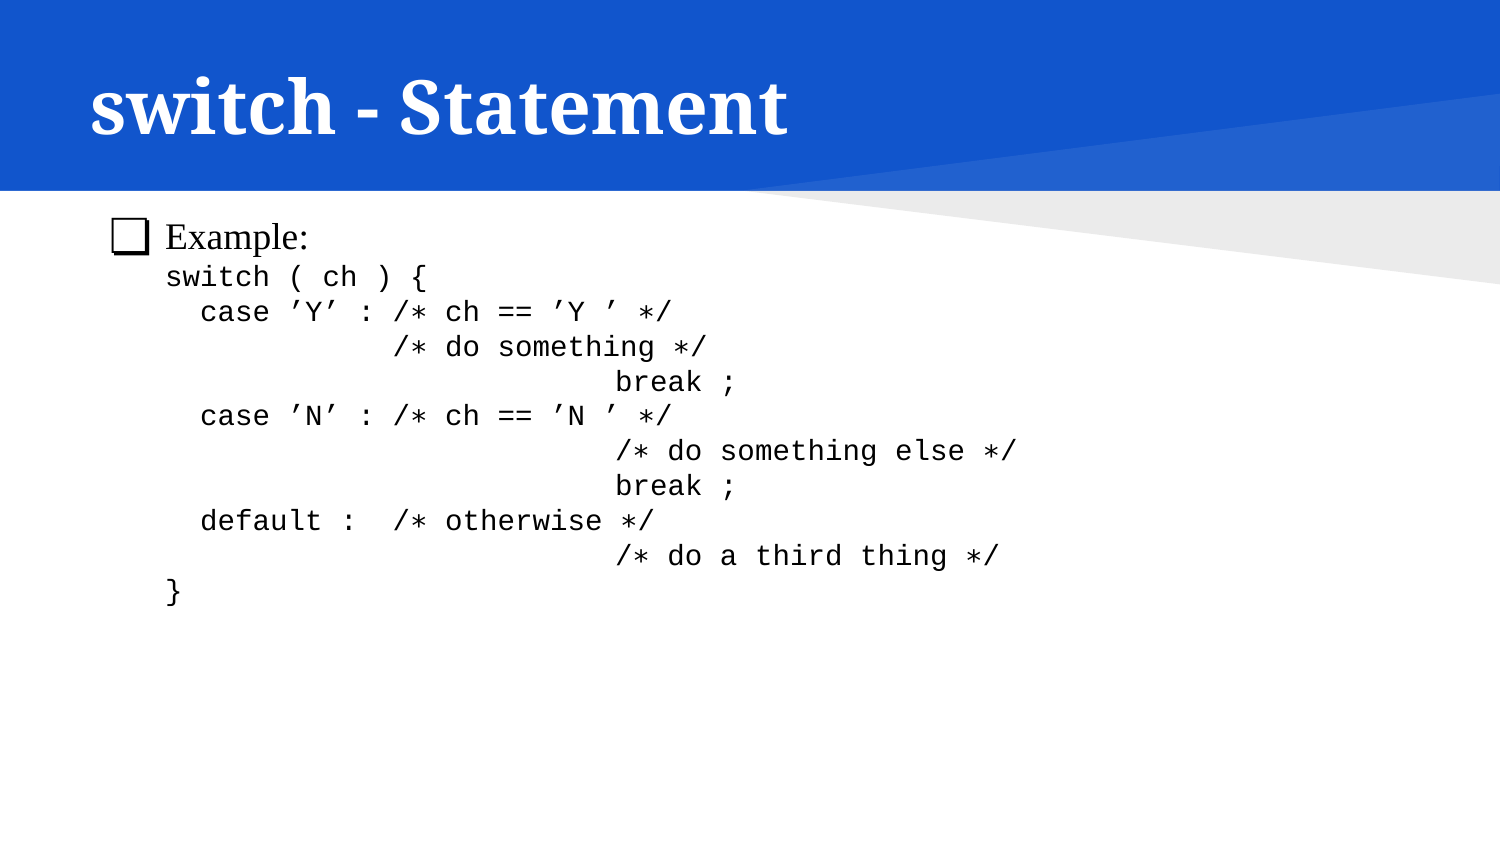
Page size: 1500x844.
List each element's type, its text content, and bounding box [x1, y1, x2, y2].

title switch - Statement [75, 33, 1425, 175]
list Example: switch ( ch ) { case ’Y’ : /∗ ch == ’Y ’ ∗/ /∗ do something ∗/ break ; case ’N’ : /∗ ch == ’N ’ ∗/ /∗ do something else ∗/ break ; default : /∗ otherwise ∗/ /∗ do a third thing ∗/ } [75, 196, 1425, 808]
